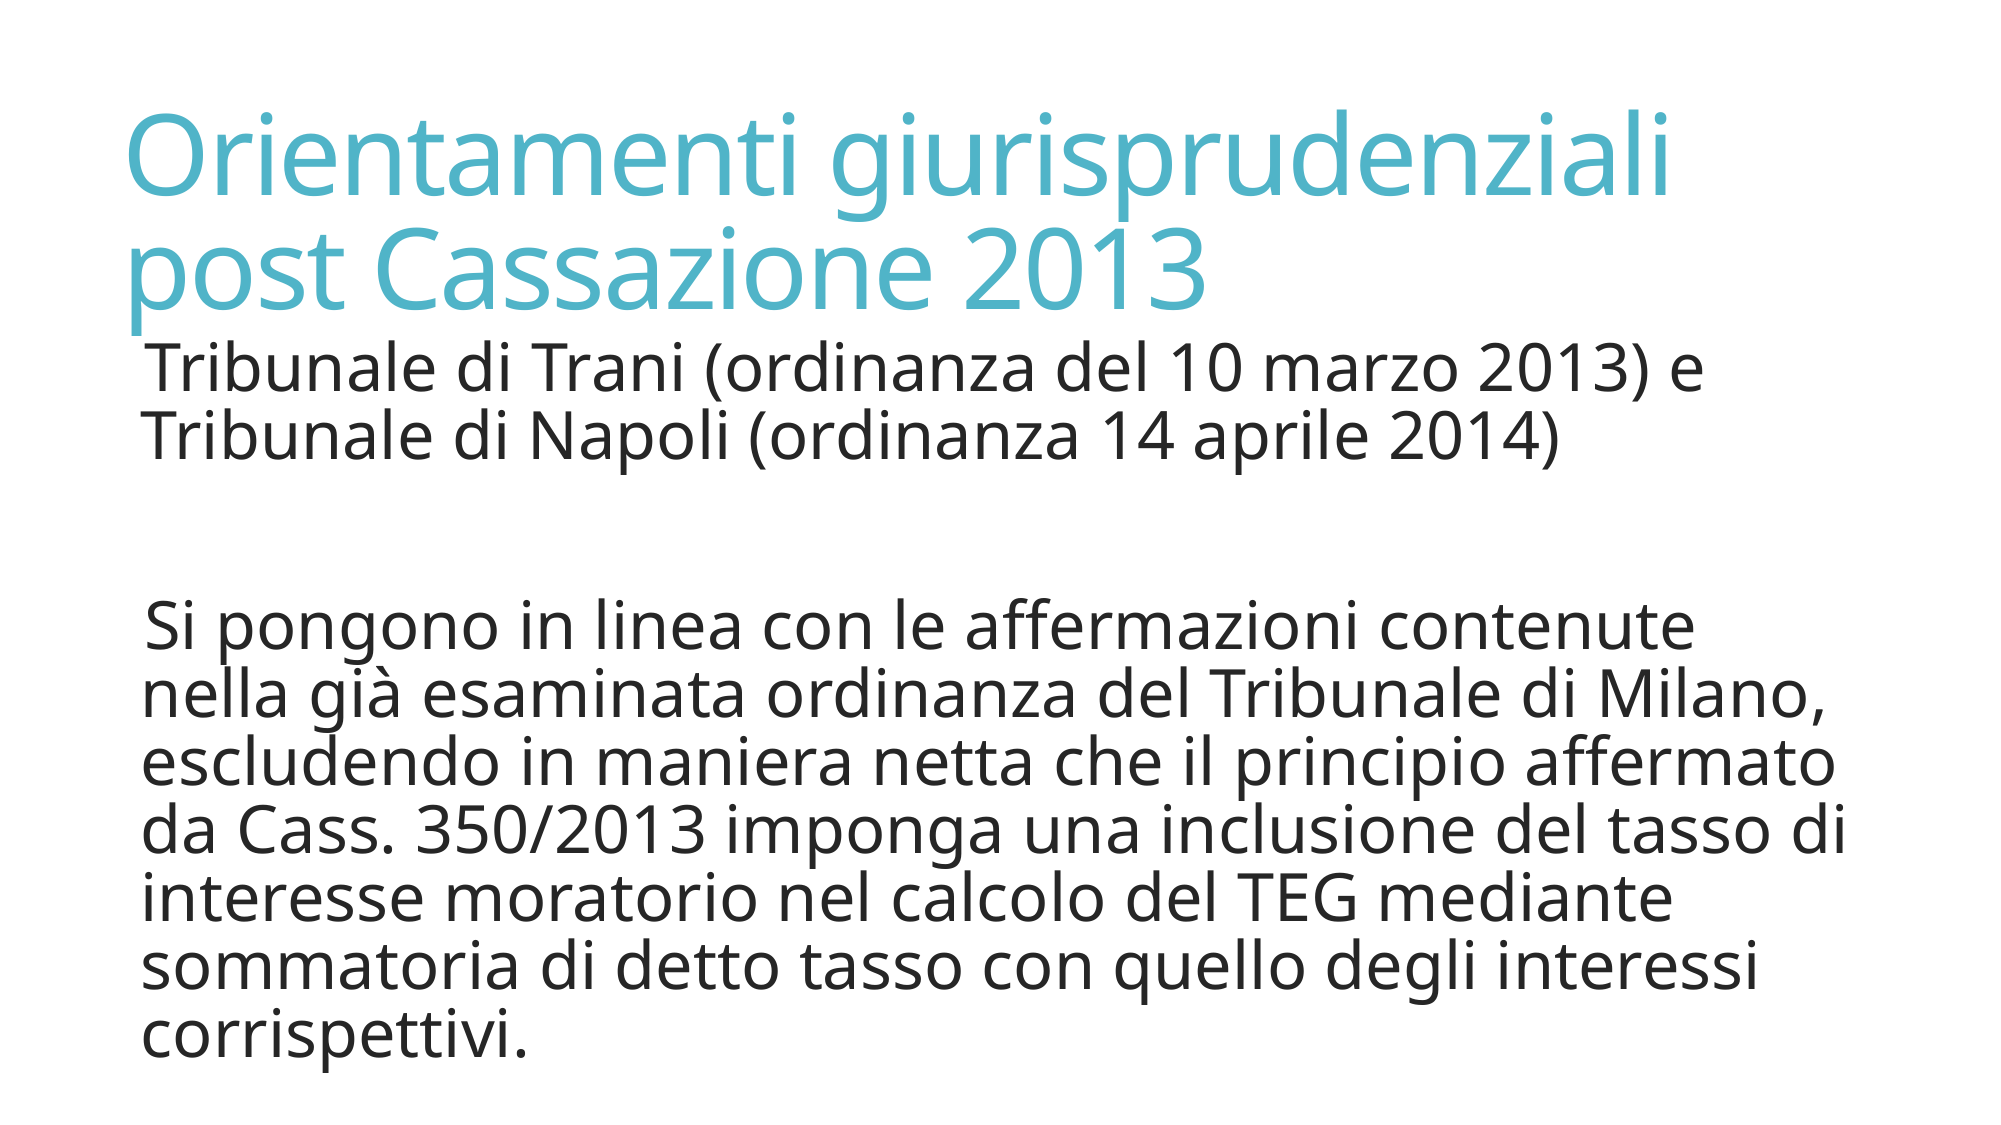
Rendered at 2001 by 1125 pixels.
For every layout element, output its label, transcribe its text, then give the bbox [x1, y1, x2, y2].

list Tribunale di Trani (ordinanza del 10 marzo 2013) e Tribunale di Napoli (ordinanza 14 aprile 2014) Si pongono in linea con le affermazioni contenute nella già esaminata ordinanza del Tribunale di Milano, escludendo in maniera netta che il principio affermato da Cass. 350/2013 imponga una inclusione del tasso di interesse moratorio nel calcolo del TEG mediante sommatoria di detto tasso con quello degli interessi corrispettivi. [110, 329, 1876, 949]
title Orientamenti giurisprudenziali post Cassazione 2013 [107, 82, 1875, 354]
